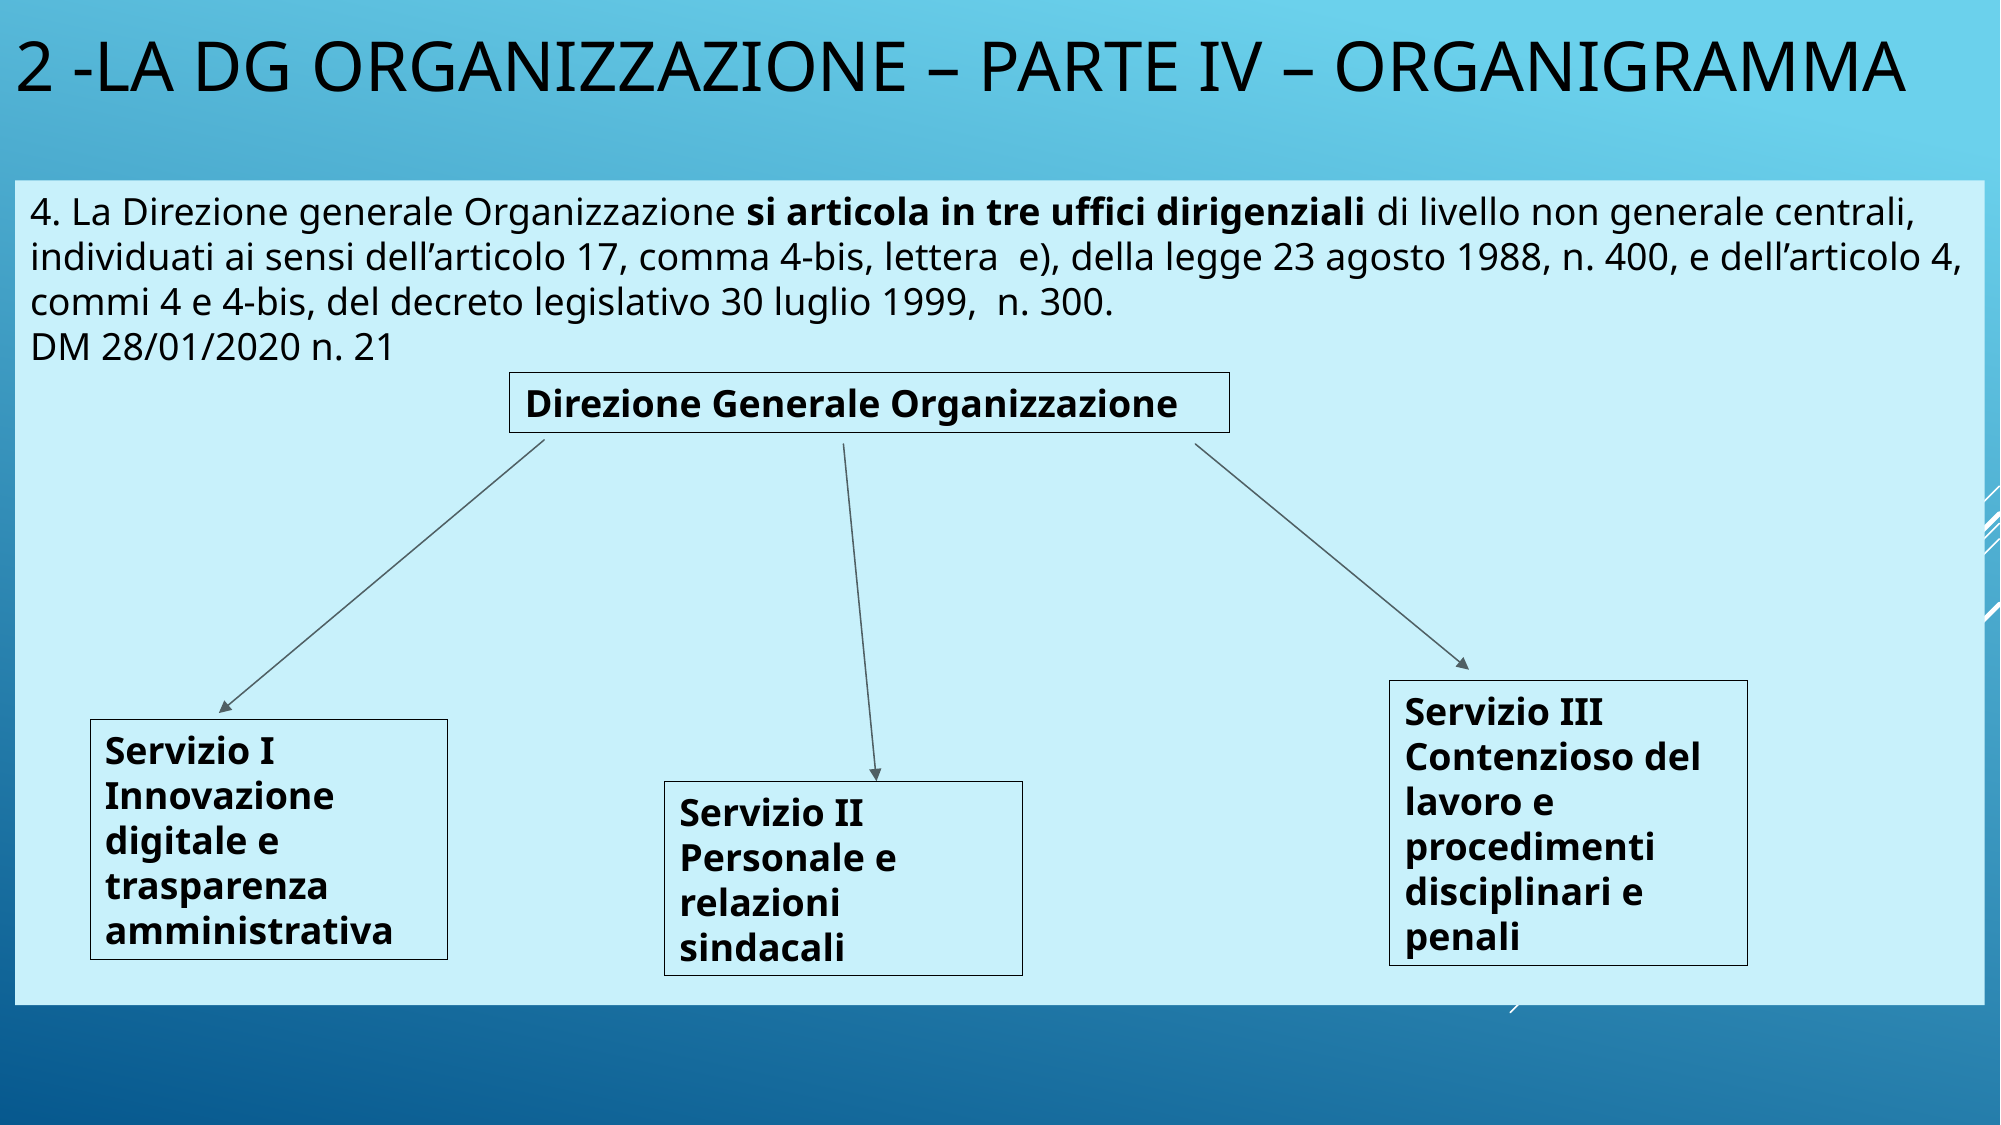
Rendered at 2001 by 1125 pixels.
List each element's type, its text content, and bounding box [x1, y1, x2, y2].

text_box Servizio II Personale e relazioni sindacali [664, 781, 1023, 976]
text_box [218, 439, 545, 714]
title 2 -LA DG organizzazione – parte IV – organigramma [0, 0, 2000, 229]
text_box Direzione Generale Organizzazione [509, 372, 1230, 433]
text_box Servizio I Innovazione digitale e trasparenza amministrativa [90, 719, 448, 960]
text_box Servizio III Contenzioso del lavoro e procedimenti disciplinari e penali [1389, 680, 1748, 966]
text_box 4. La Direzione generale Organizzazione si articola in tre uffici dirigenziali di livello non generale centrali, individuati ai sensi dell’articolo 17, comma 4-bis, lettera e), della legge 23 agosto 1988, n. 400, e dell’articolo 4, commi 4 e 4-bis, del decreto legislativo 30 luglio 1999, n. 300. DM 28/01/2020 n. 21 [15, 180, 1985, 1006]
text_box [843, 443, 877, 782]
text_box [1195, 443, 1470, 670]
